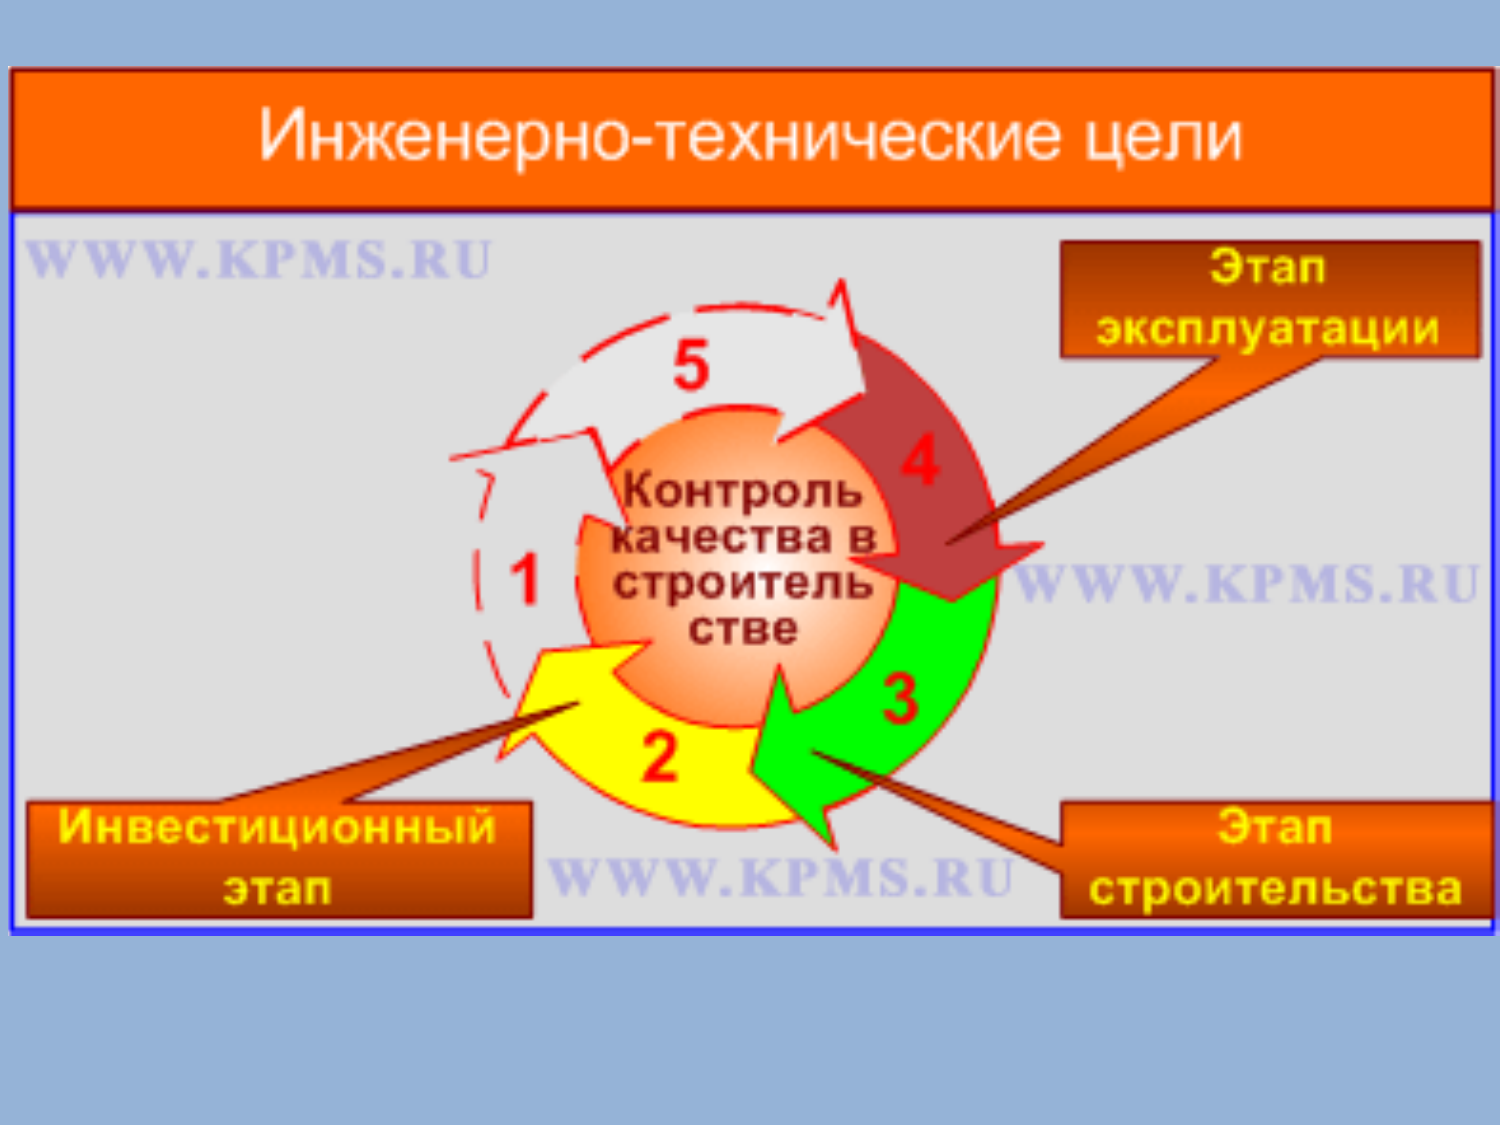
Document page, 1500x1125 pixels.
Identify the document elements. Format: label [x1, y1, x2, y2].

picture [8, 66, 1500, 937]
